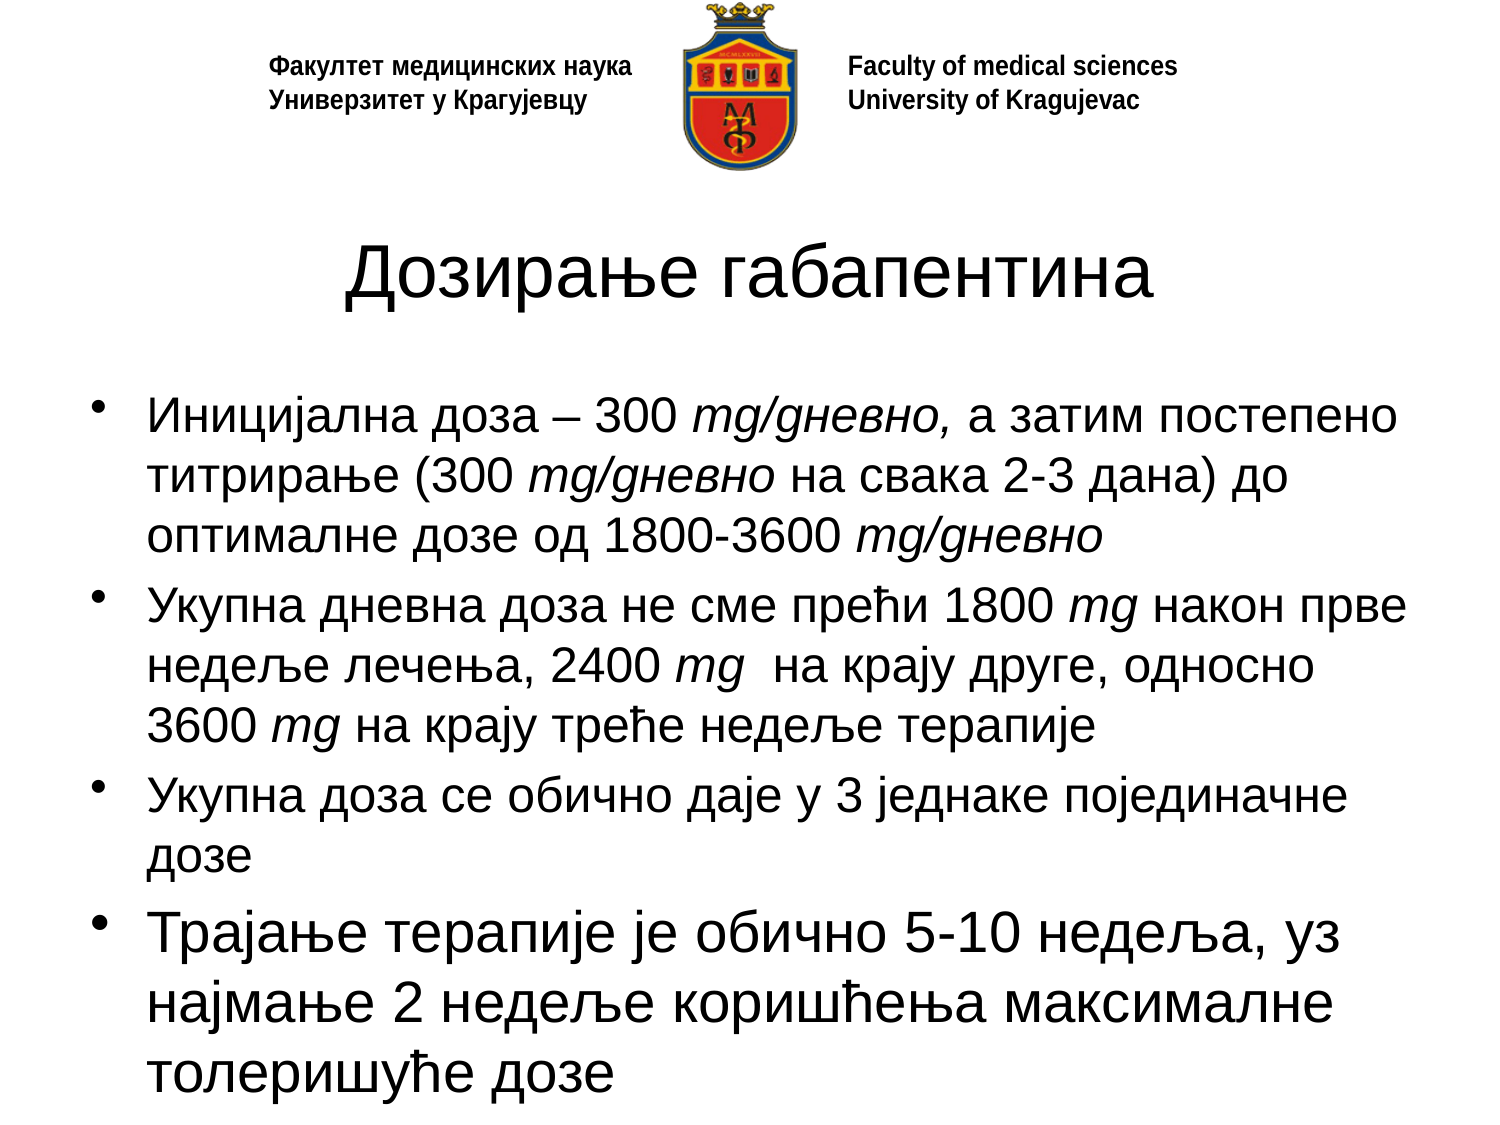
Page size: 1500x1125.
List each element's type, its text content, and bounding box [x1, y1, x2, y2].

list Иницијална доза – 300 mg/дневно, а затим постепено титрирање (300 mg/дневно на свака 2-3 дана) до оптималне дозе од 1800-3600 mg/дневно Укупна дневна доза не сме прећи 1800 mg након прве недеље лечења, 2400 mg на крају друге, односно 3600 mg на крају треће недеље терапије Укупна доза се обично даје у 3 једнаке појединачне дозе Трајање терапије је обично 5-10 недеља, уз најмање 2 недеље коришћења максималне толеришуће дозе [74, 374, 1448, 1118]
title Дозирање габапентина [74, 173, 1426, 362]
